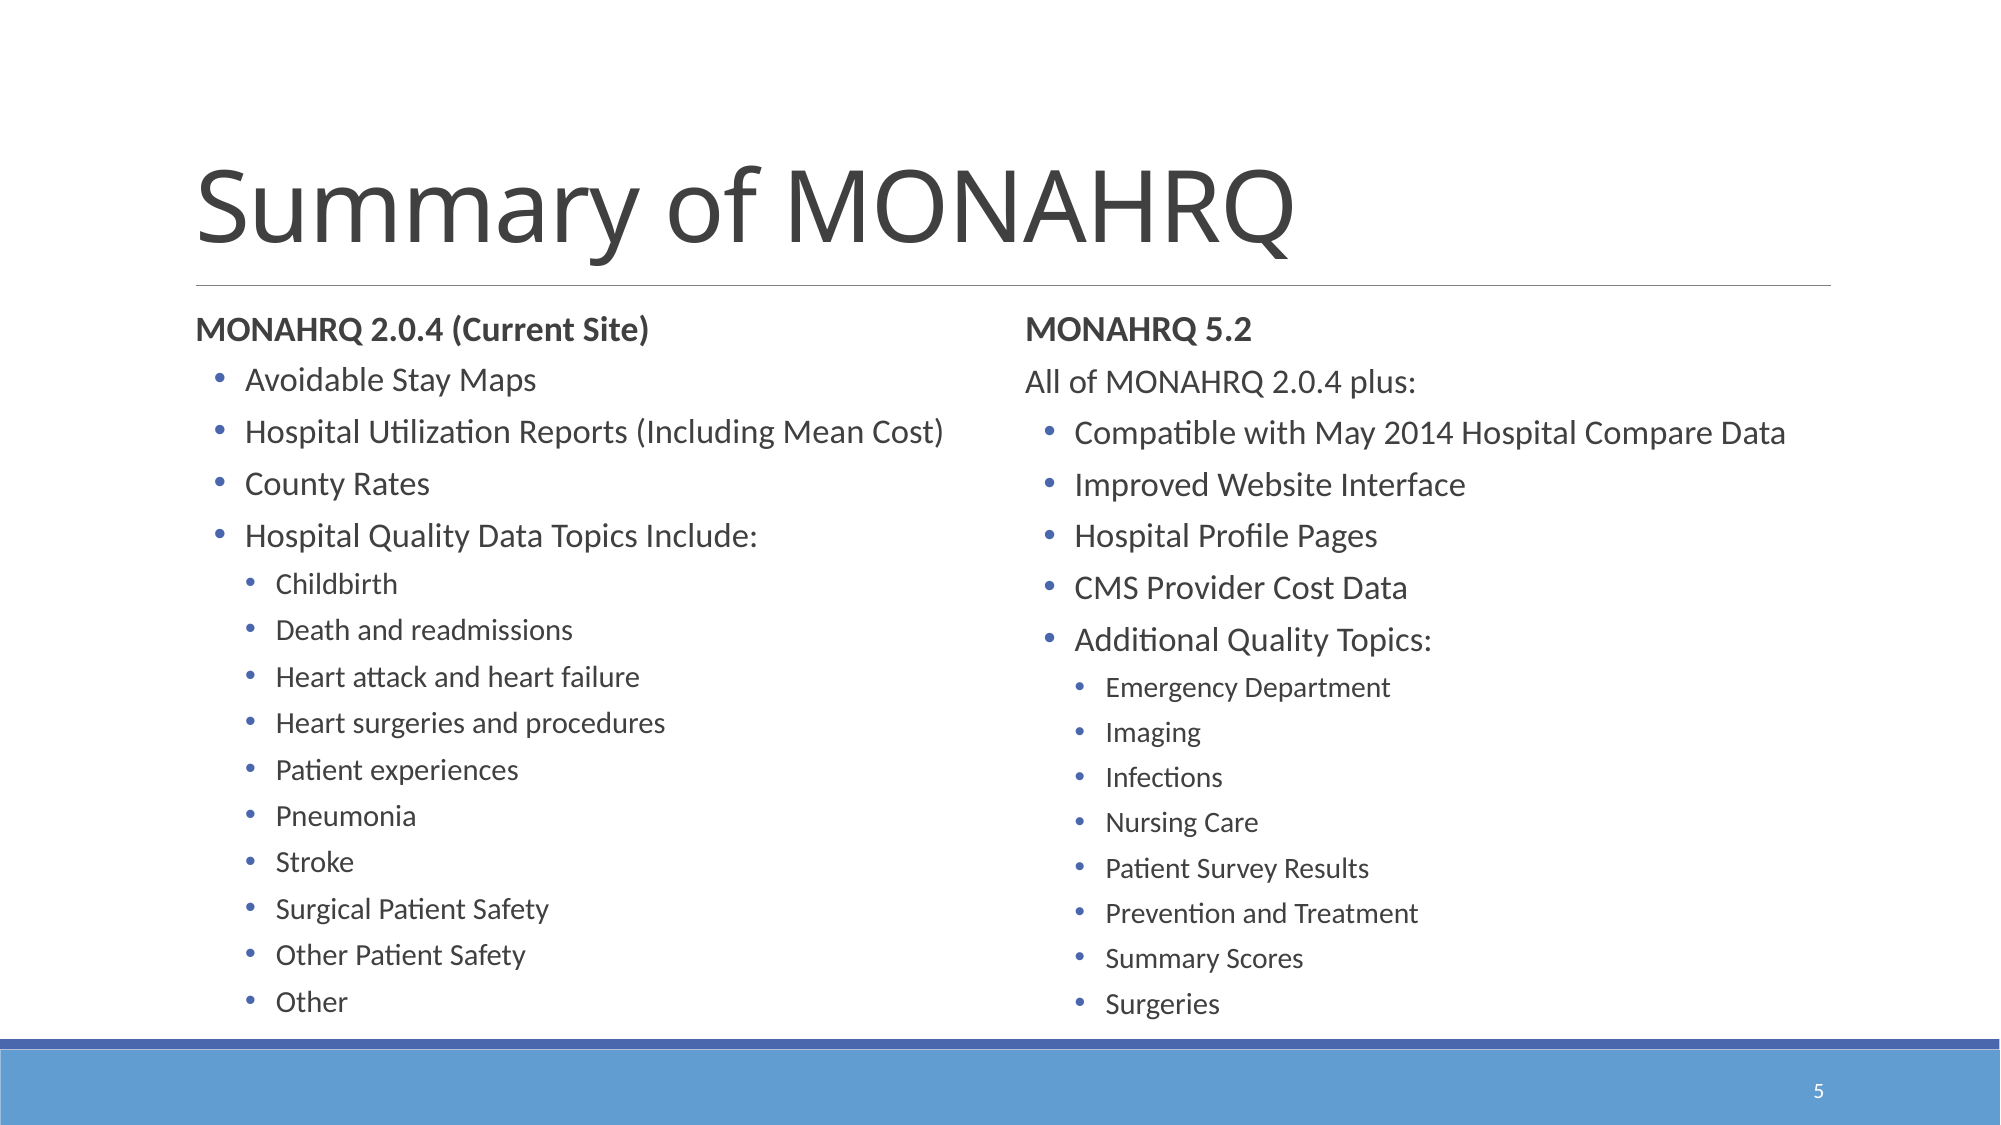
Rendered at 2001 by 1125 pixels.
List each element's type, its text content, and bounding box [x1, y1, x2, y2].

slide_number 5 [1624, 1059, 1840, 1120]
list MONAHRQ 2.0.4 (Current Site) Avoidable Stay Maps Hospital Utilization Reports (Including Mean Cost) County Rates Hospital Quality Data Topics Include: Childbirth Death and readmissions Heart attack and heart failure Heart surgeries and procedures Patient experiences Pneumonia Stroke Surgical Patient Safety Other Patient Safety Other MONAHRQ 5.2 All of MONAHRQ 2.0.4 plus: Compatible with May 2014 Hospital Compare Data Improved Website Interface Hospital Profile Pages CMS Provider Cost Data Additional Quality Topics: Emergency Department Imaging Infections Nursing Care Patient Survey Results Prevention and Treatment Summary Scores Surgeries [180, 302, 1840, 1037]
title Summary of MONAHRQ [180, 32, 1830, 271]
